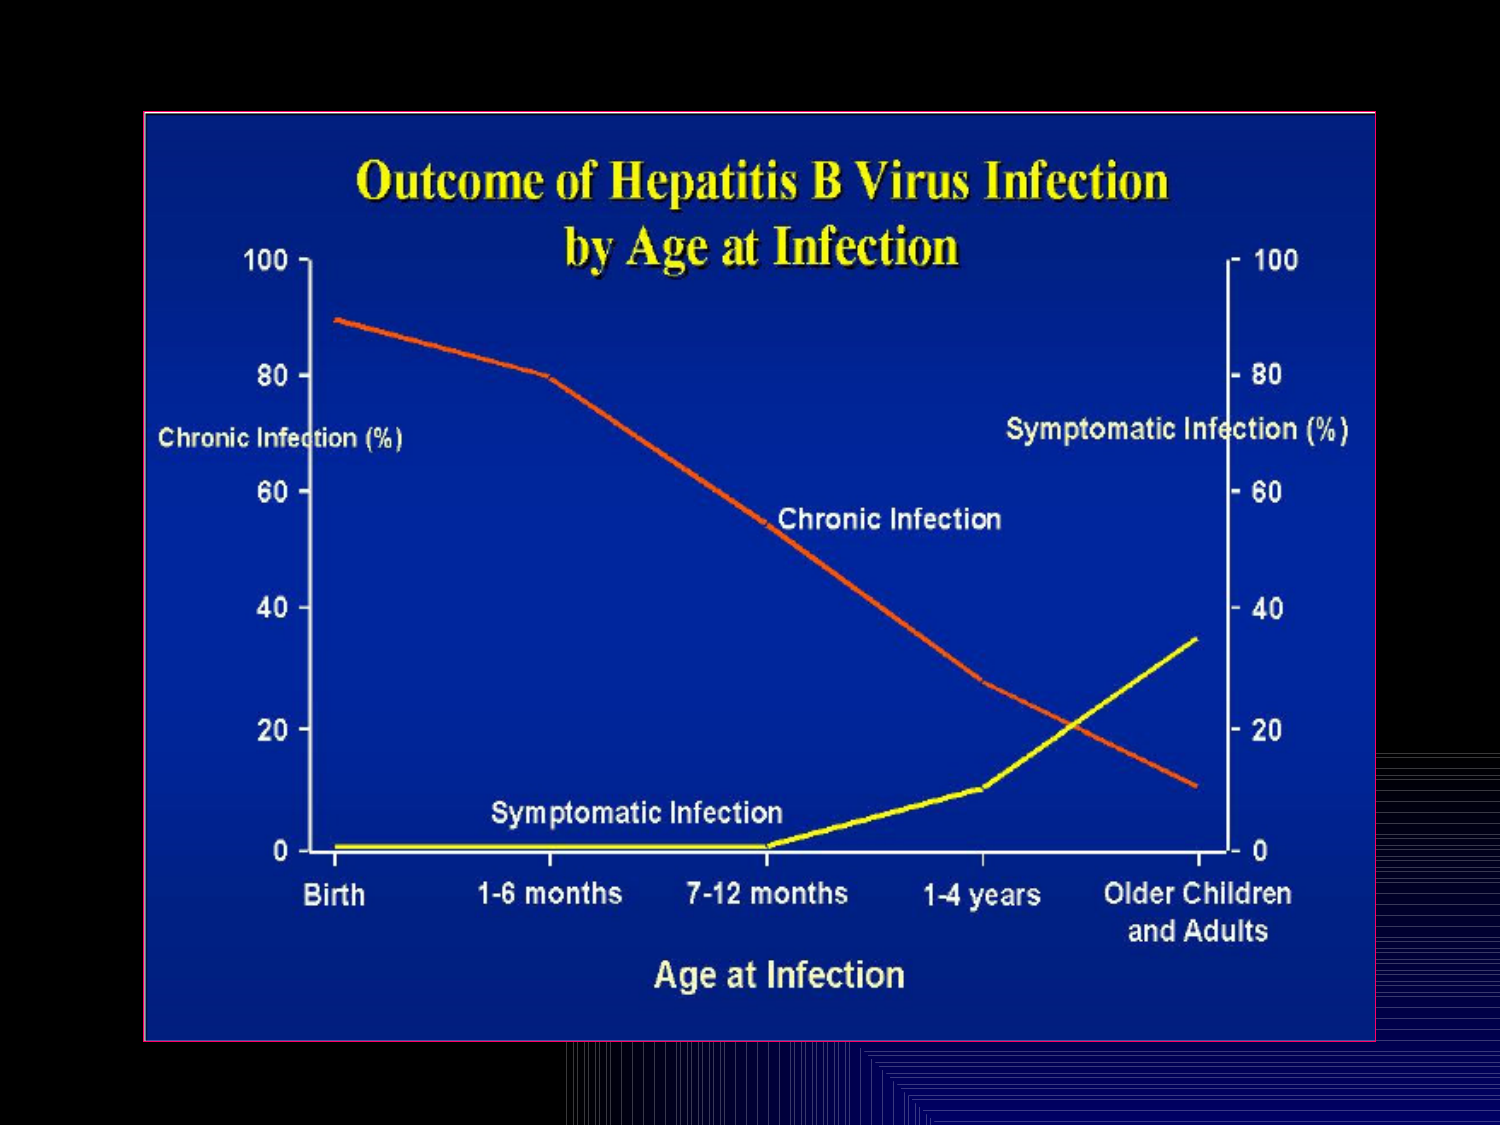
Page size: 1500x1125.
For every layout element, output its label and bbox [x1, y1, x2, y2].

picture [143, 112, 1376, 1042]
